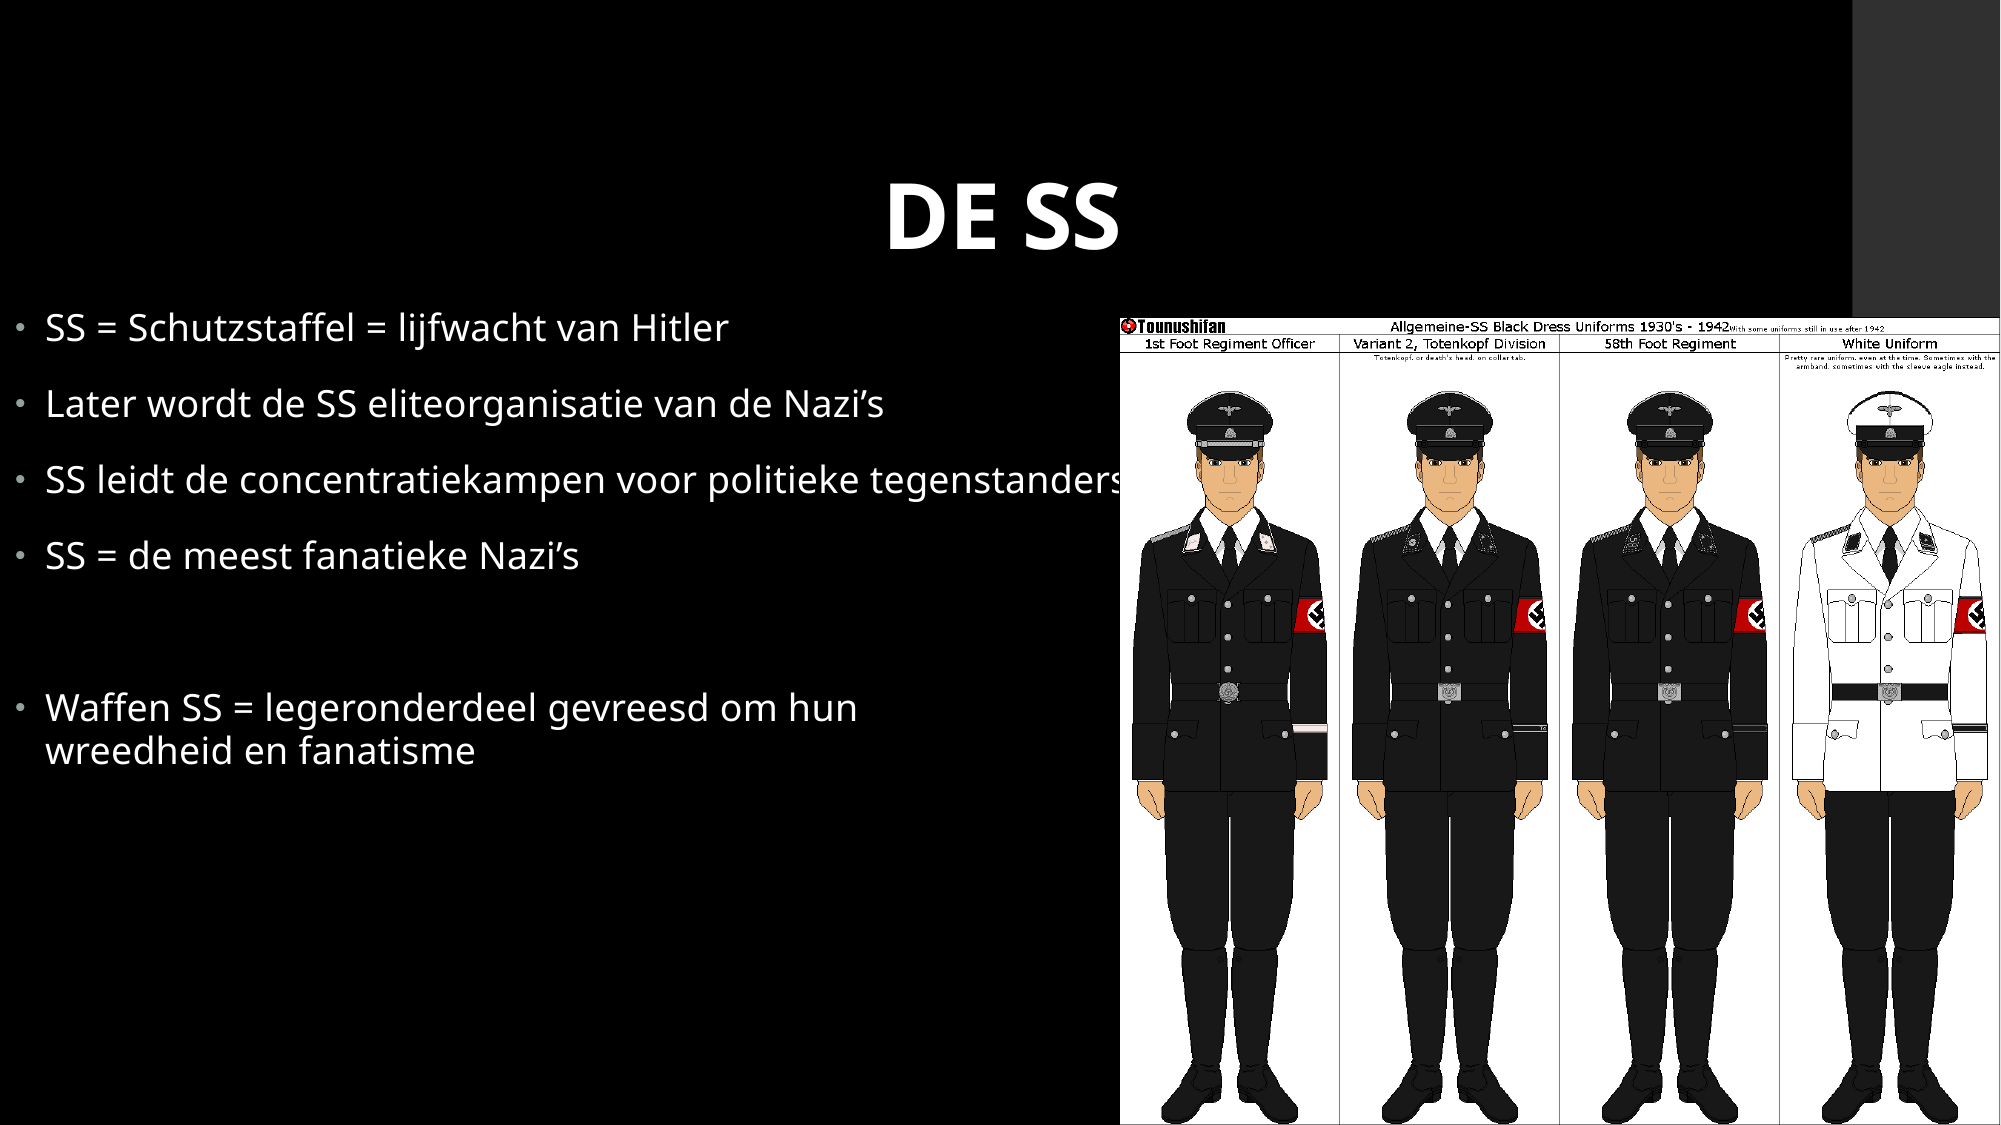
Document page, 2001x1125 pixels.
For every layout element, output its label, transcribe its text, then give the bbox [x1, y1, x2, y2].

title DE SS [206, 60, 1797, 278]
picture [1119, 317, 2000, 1125]
list SS = Schutzstaffel = lijfwacht van Hitler Later wordt de SS eliteorganisatie van de Nazi’s SS leidt de concentratiekampen voor politieke tegenstanders SS = de meest fanatieke Nazi’s Waffen SS = legeronderdeel gevreesd om hun wreedheid en fanatisme [0, 299, 2000, 1125]
